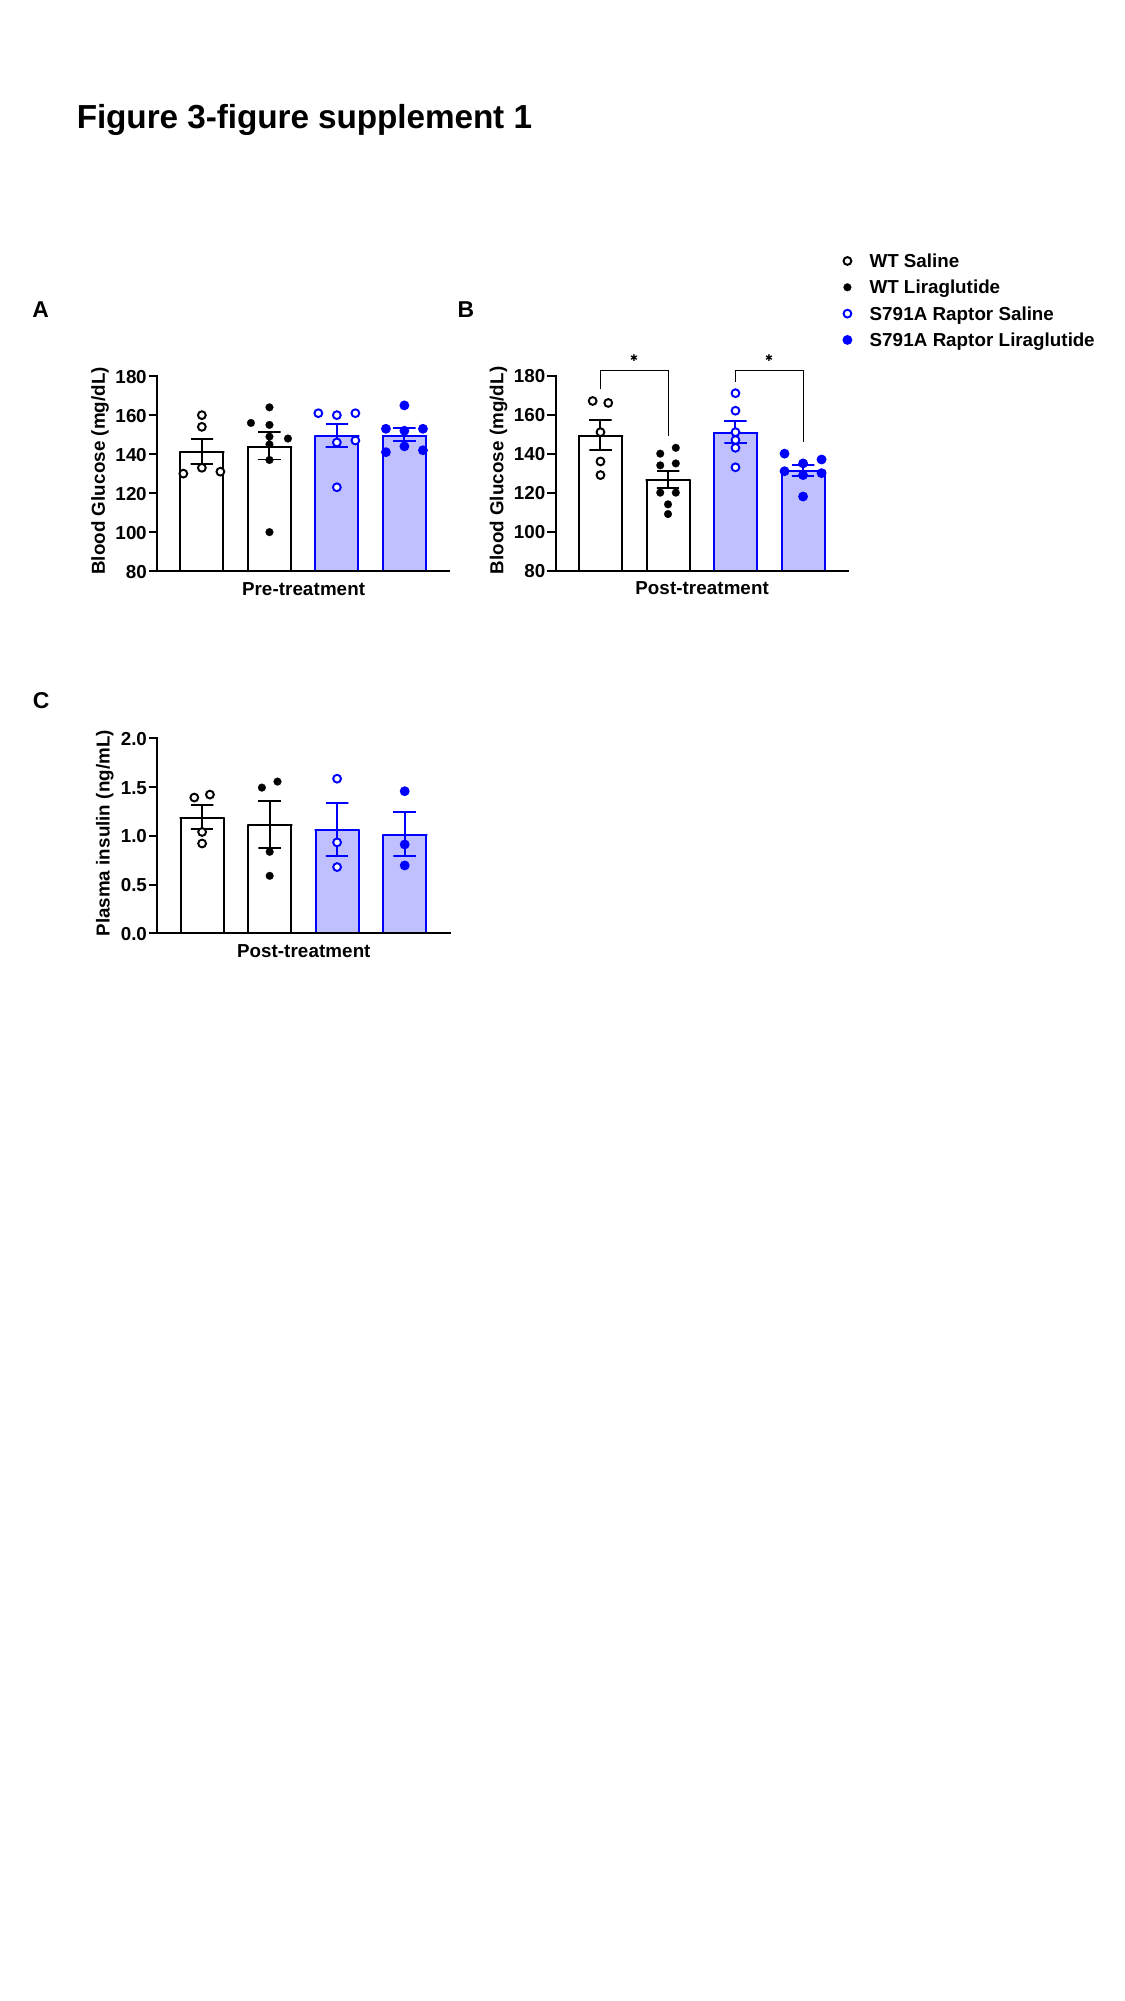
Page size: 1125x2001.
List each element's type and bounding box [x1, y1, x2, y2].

text_box [17, 87, 1109, 976]
